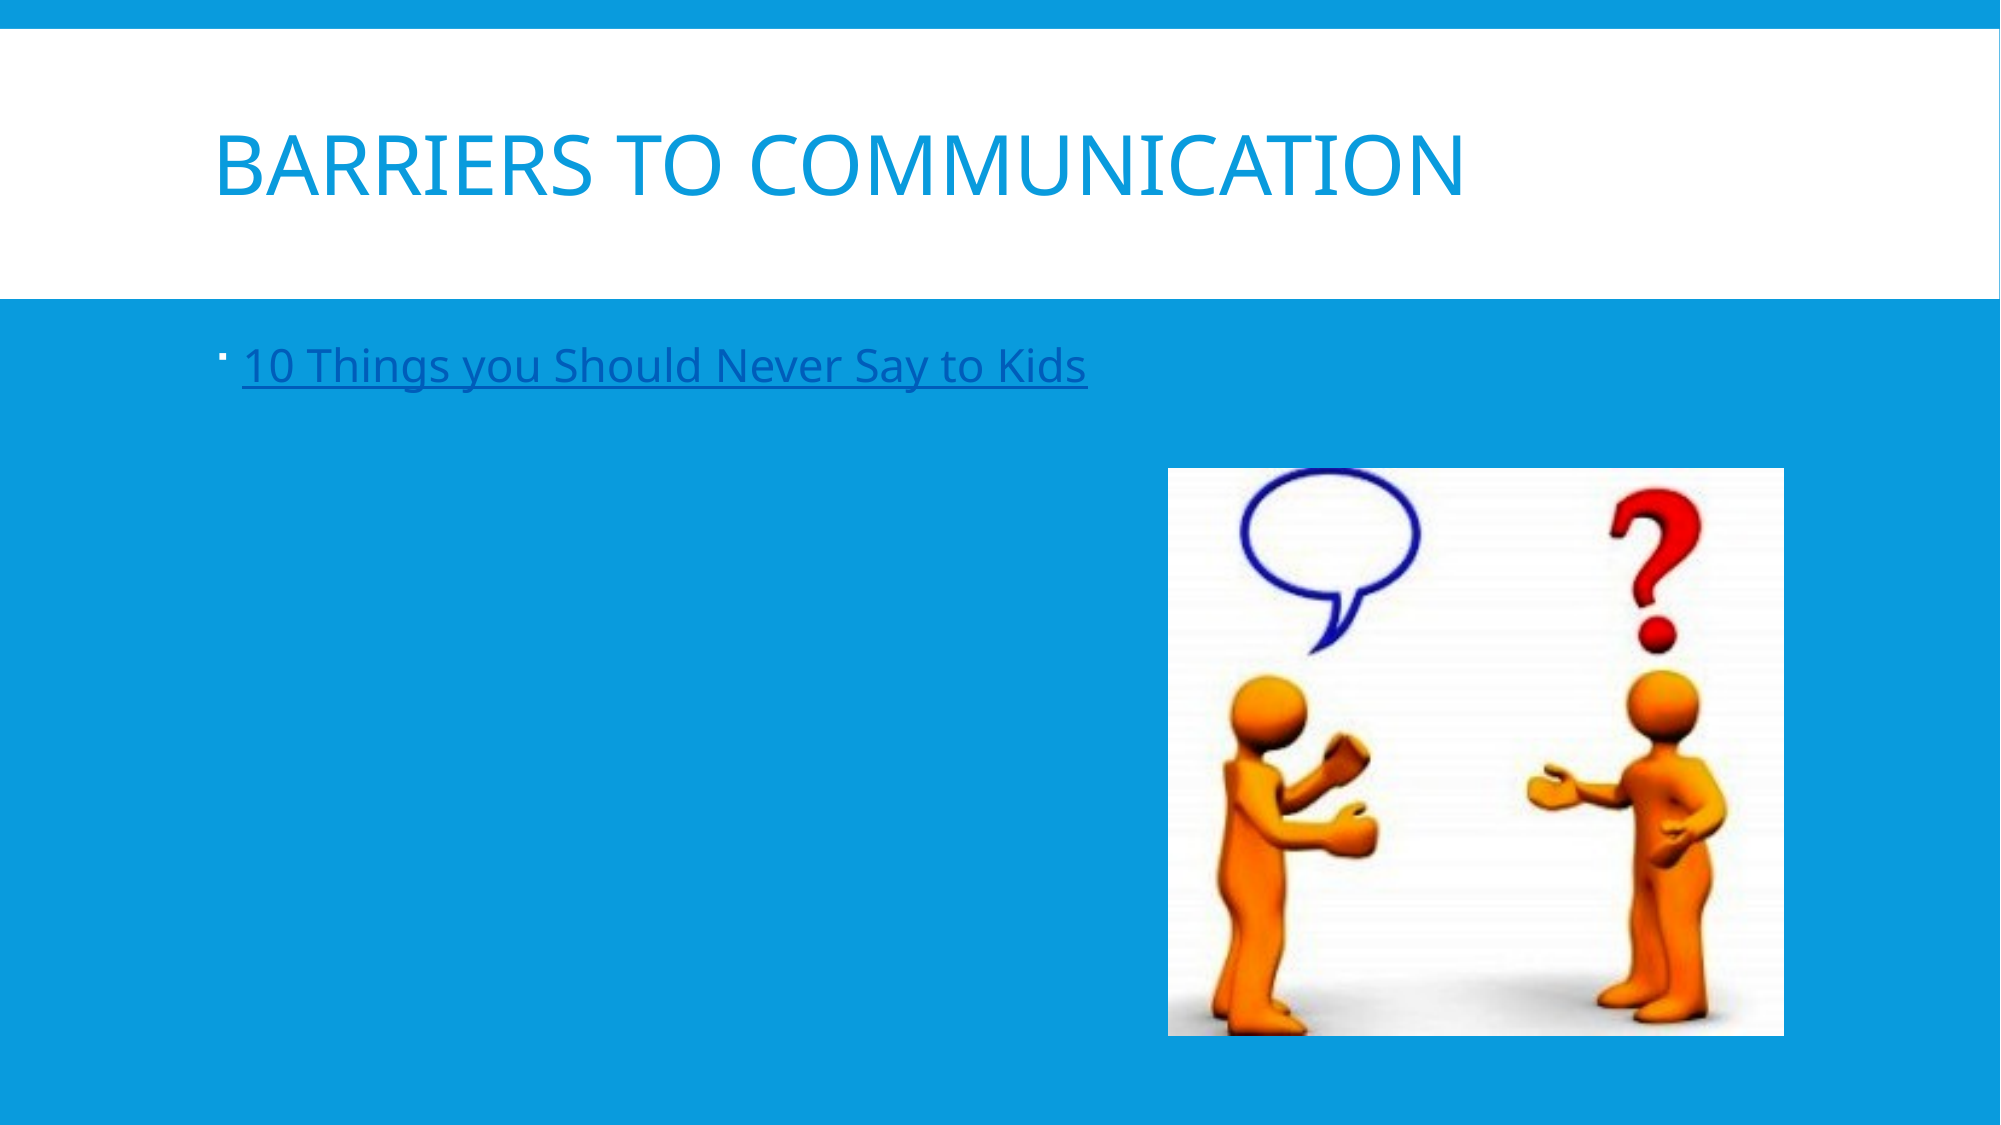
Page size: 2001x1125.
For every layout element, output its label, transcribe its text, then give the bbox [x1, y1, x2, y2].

list 10 Things you Should Never Say to Kids [197, 329, 1803, 1020]
picture [1169, 469, 1783, 1035]
title Barriers to Communication [197, 46, 1803, 295]
